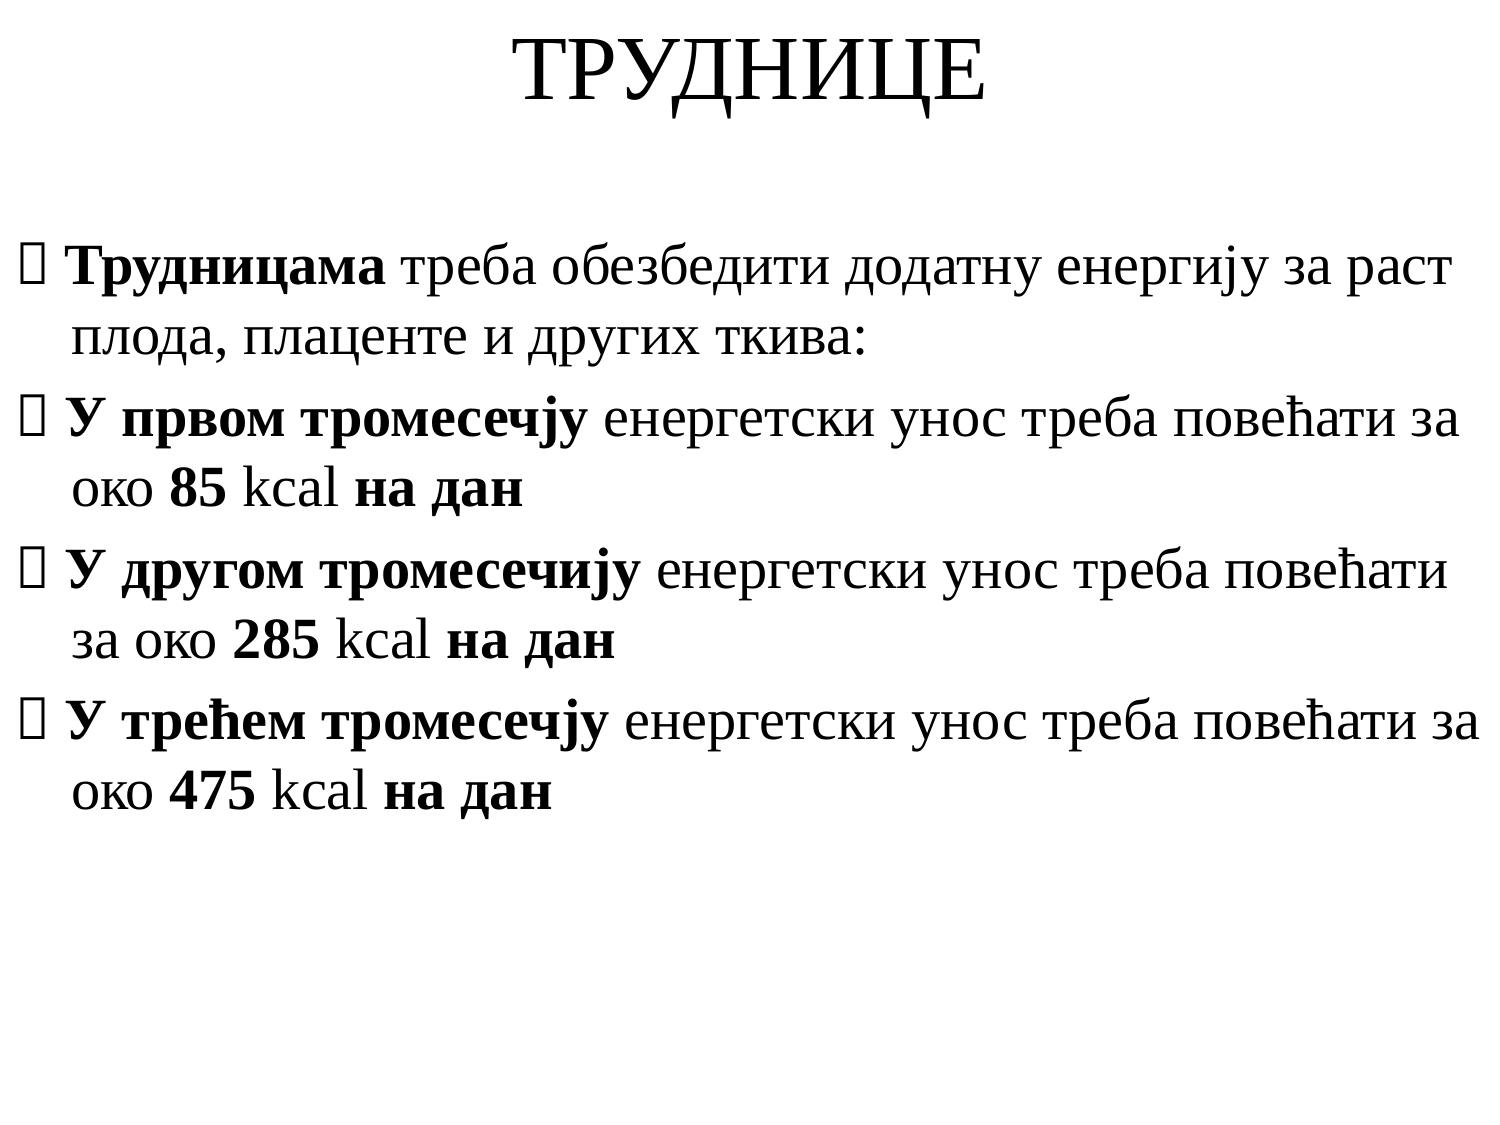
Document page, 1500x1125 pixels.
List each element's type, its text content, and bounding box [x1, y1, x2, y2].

list  Трудницама треба обезбедити додатну енергију за раст плода, плаценте и других ткива:  У првом тромесечју енергетски унос треба повећати за око 85 kcal на дан  У другом тромесечију енергетски унос треба повећати за око 285 kcal на дан  У трећем тромесечју енергетски унос треба повећати за око 475 kcal на дан [0, 137, 1500, 1125]
title ТРУДНИЦЕ [0, 0, 1500, 126]
